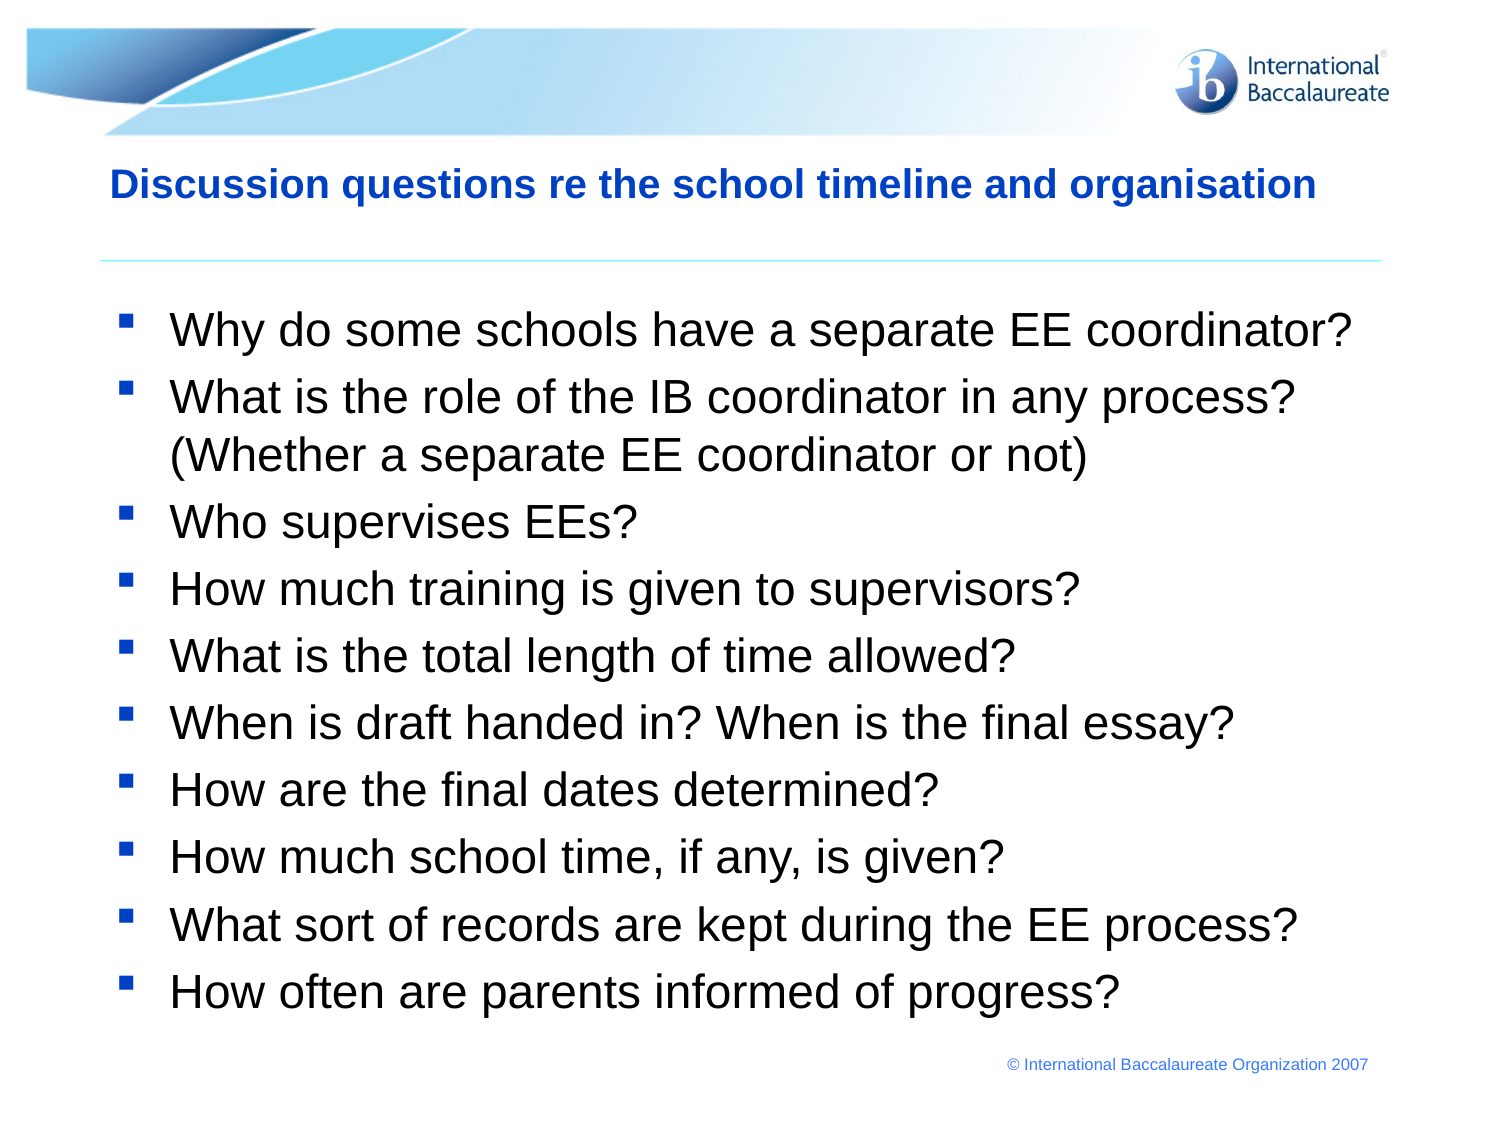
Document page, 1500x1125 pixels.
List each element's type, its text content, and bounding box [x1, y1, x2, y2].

title Discussion questions re the school timeline and organisation [94, 149, 1383, 261]
list Why do some schools have a separate EE coordinator? What is the role of the IB coordinator in any process? (Whether a separate EE coordinator or not) Who supervises EEs? How much training is given to supervisors? What is the total length of time allowed? When is draft handed in? When is the final essay? How are the final dates determined? How much school time, if any, is given? What sort of records are kept during the EE process? How often are parents informed of progress? [100, 290, 1438, 1029]
picture [24, 24, 1389, 142]
